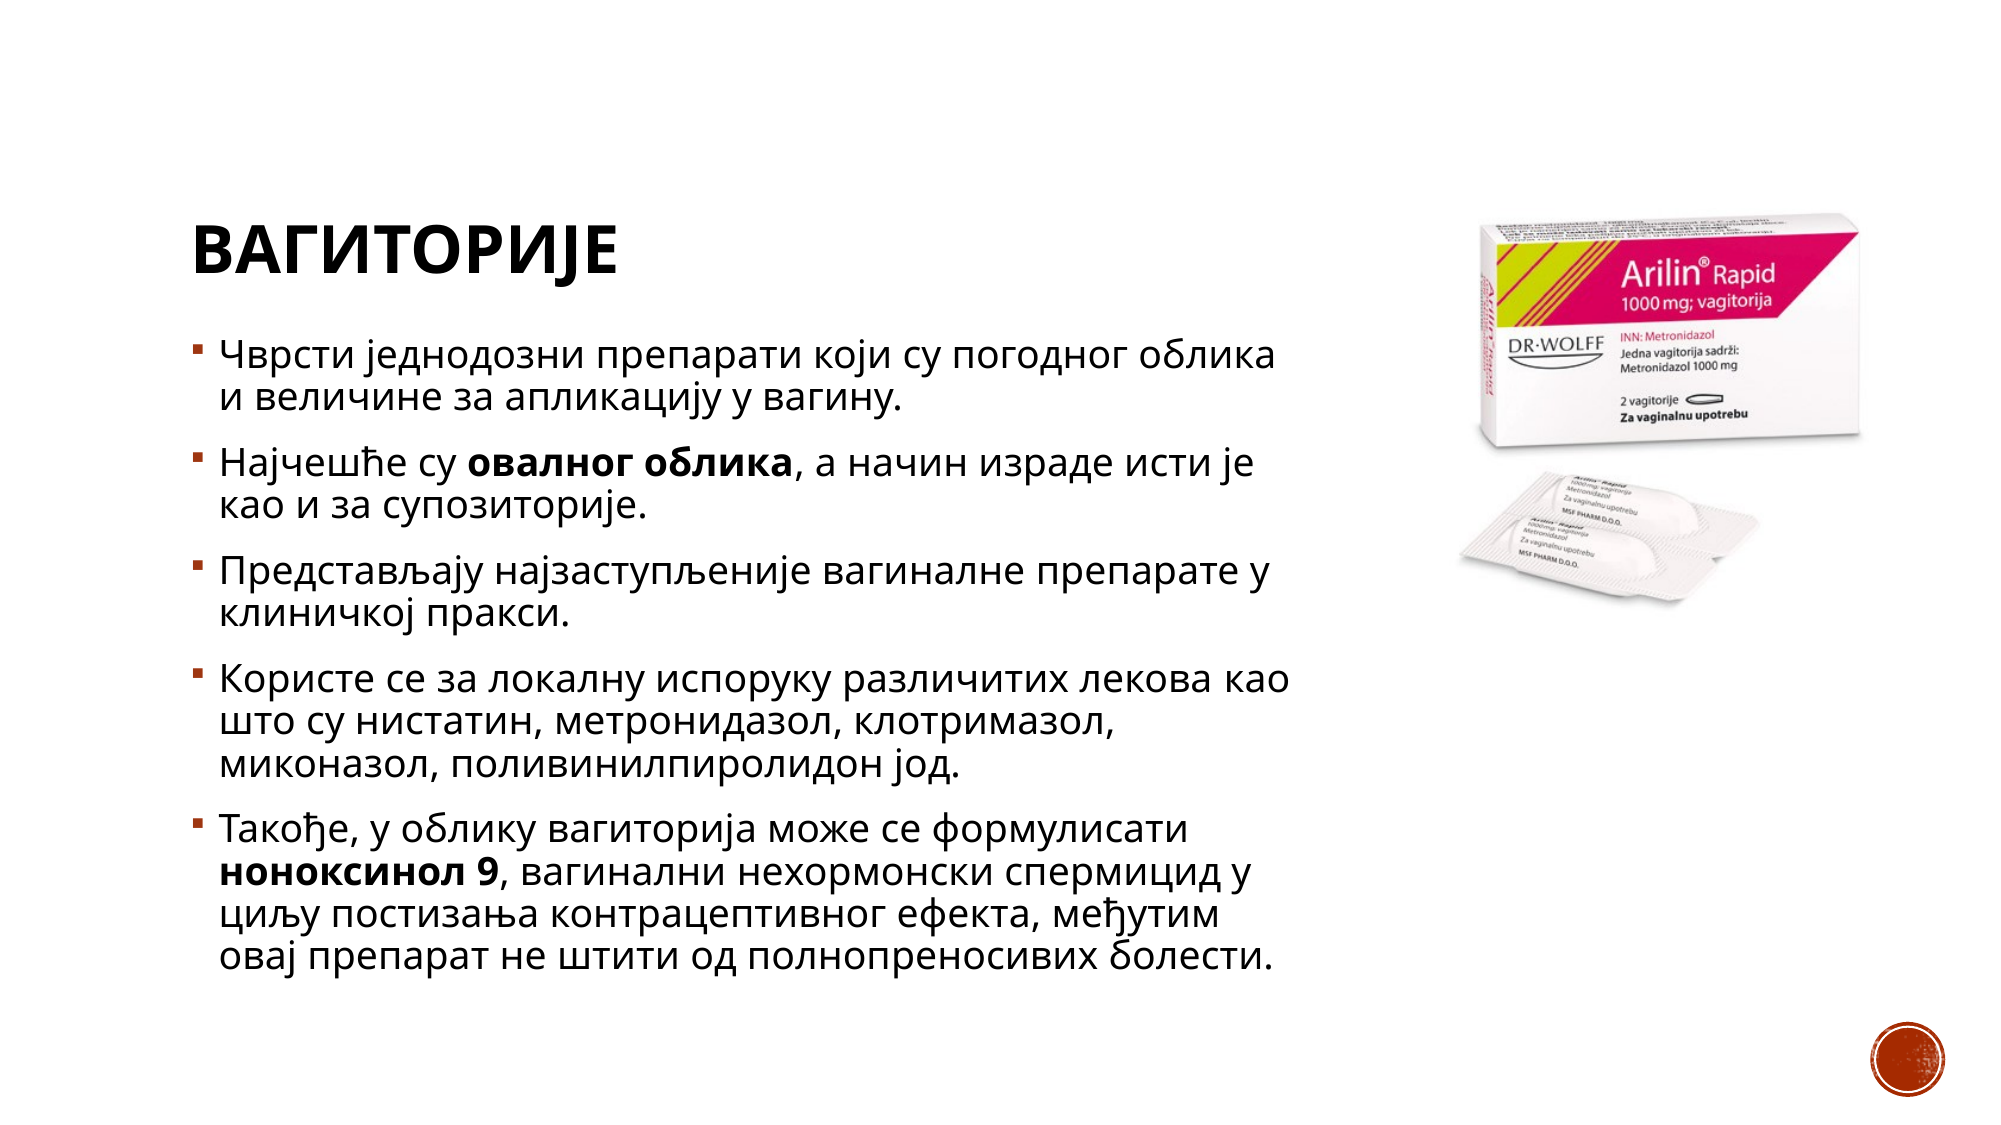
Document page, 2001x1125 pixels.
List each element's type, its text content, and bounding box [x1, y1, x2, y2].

picture [1345, 113, 1940, 621]
title Вагиторије [175, 83, 1826, 348]
list Чврсти једнодозни препарати који су погодног облика и величине за апликацију у вагину. Најчешће су овалног облика, а начин израде исти је као и за супозиторије. Представљају најзаступљеније вагиналне препарате у клиничкој пракси. Користе се за локалну испоруку различитих лекова као што су нистатин, метронидазол, клотримазол, миконазол, поливинилпиролидон јод. Такође, у облику вагиторија може се формулисати ноноксинол 9, вагинални нехормонски спермицид у циљу постизања контрацептивног ефекта, међутим овај препарат не штити од полнопреносивих болести. [175, 327, 1307, 992]
